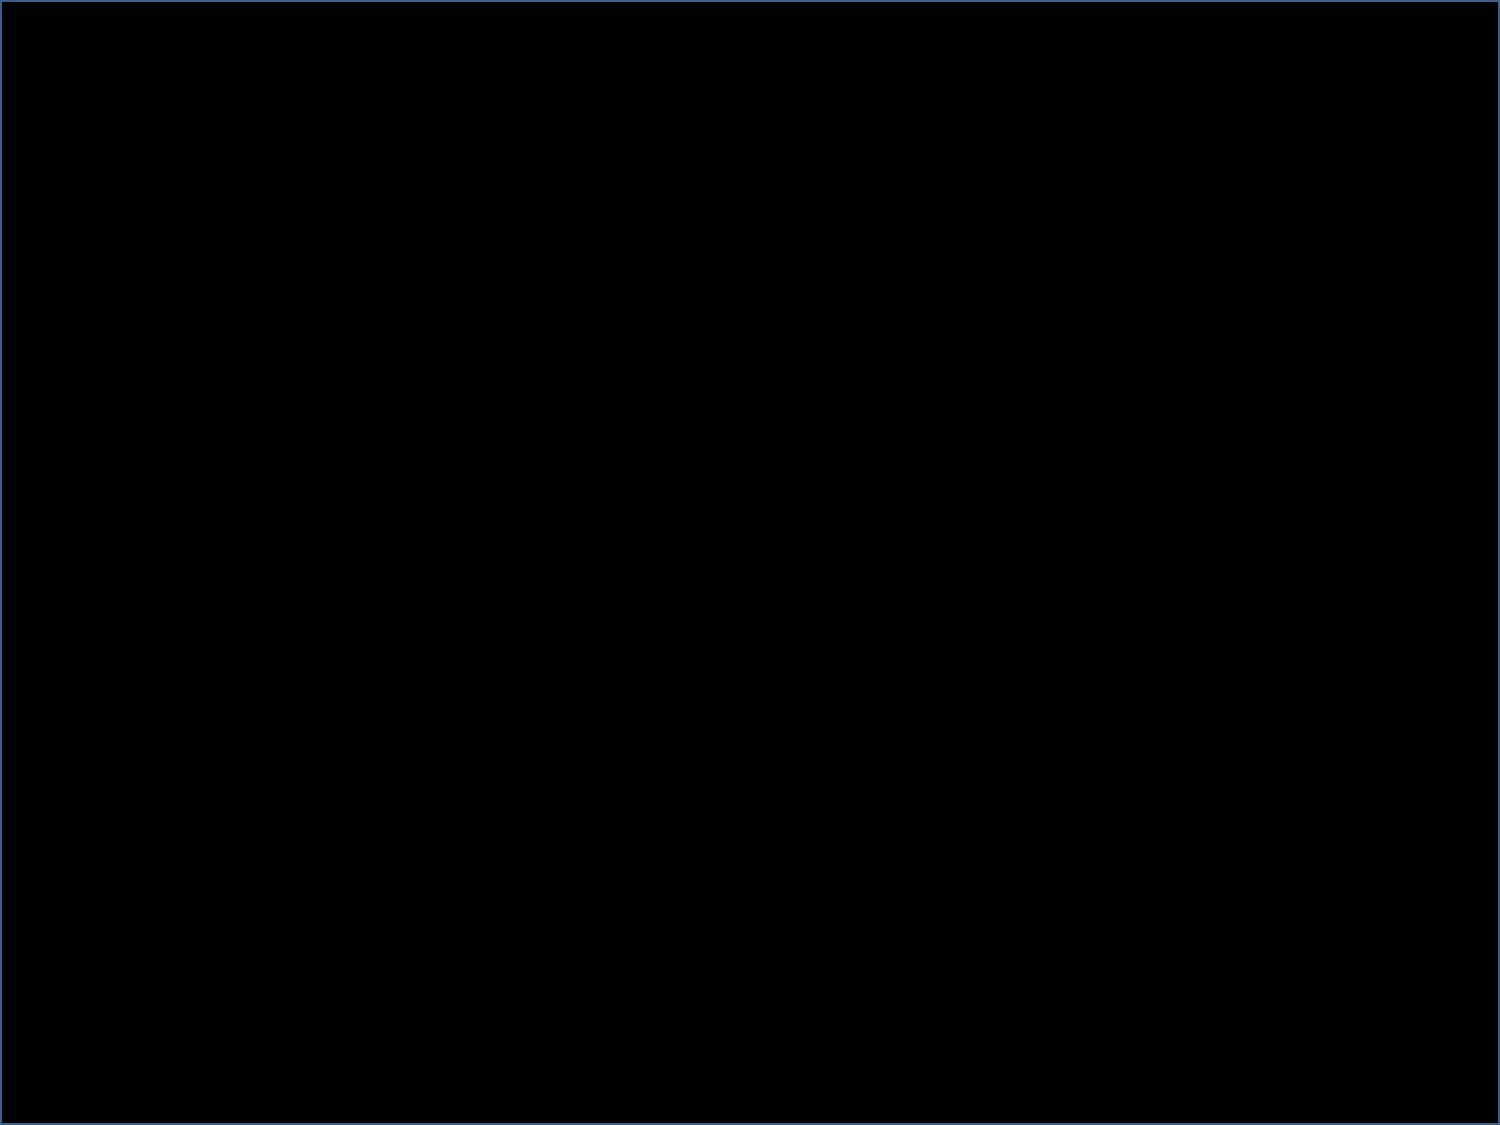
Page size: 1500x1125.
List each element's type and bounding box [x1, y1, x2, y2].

text_box [0, 0, 1500, 1125]
